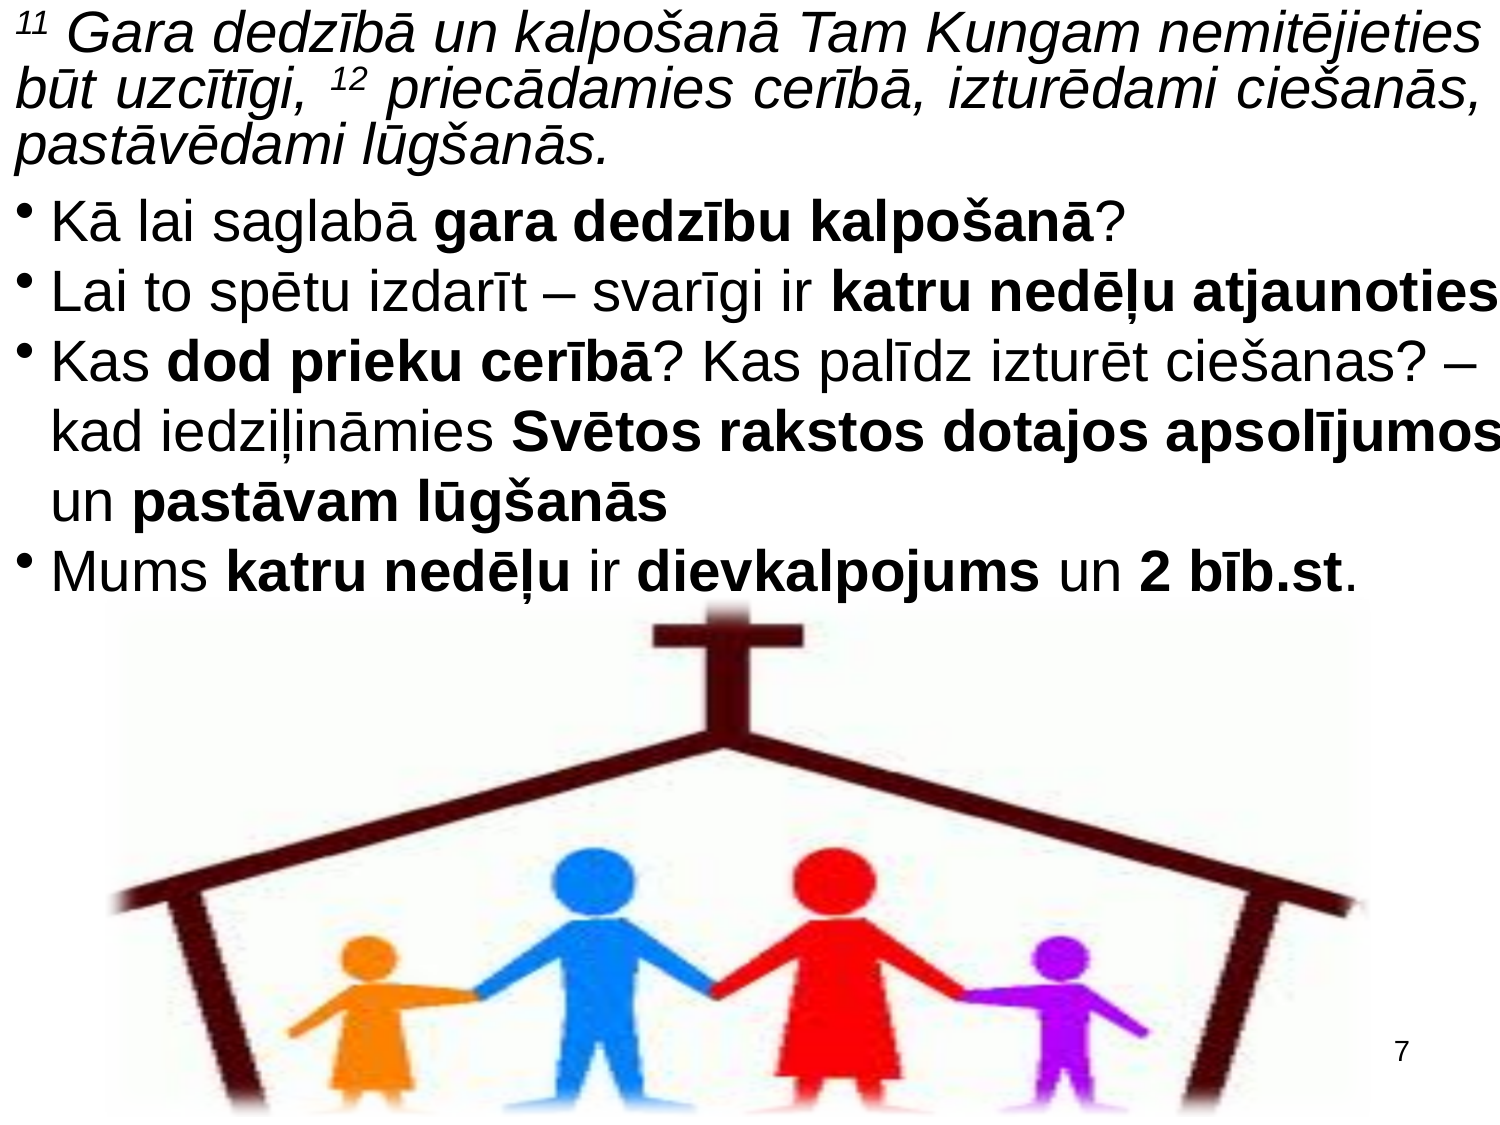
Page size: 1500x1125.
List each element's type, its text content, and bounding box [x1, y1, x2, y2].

text_box Kā lai saglabā gara dedzību kalpošanā? Lai to spētu izdarīt – svarīgi ir katru nedēļu atjaunoties. Kas dod prieku cerībā? Kas palīdz izturēt ciešanas? – kad iedziļināmies Svētos rakstos dotajos apsolījumos un pastāvam lūgšanās Mums katru nedēļu ir dievkalpojums un 2 bīb.st. [0, 175, 1500, 611]
list 11 Gara dedzībā un kalpošanā Tam Kungam nemitējieties būt uzcītīgi, 12 priecādamies cerībā, izturēdami ciešanās, pastāvēdami lūgšanās. [0, 0, 1500, 175]
slide_number 7 [1377, 1024, 1426, 1103]
picture [105, 597, 1372, 1117]
